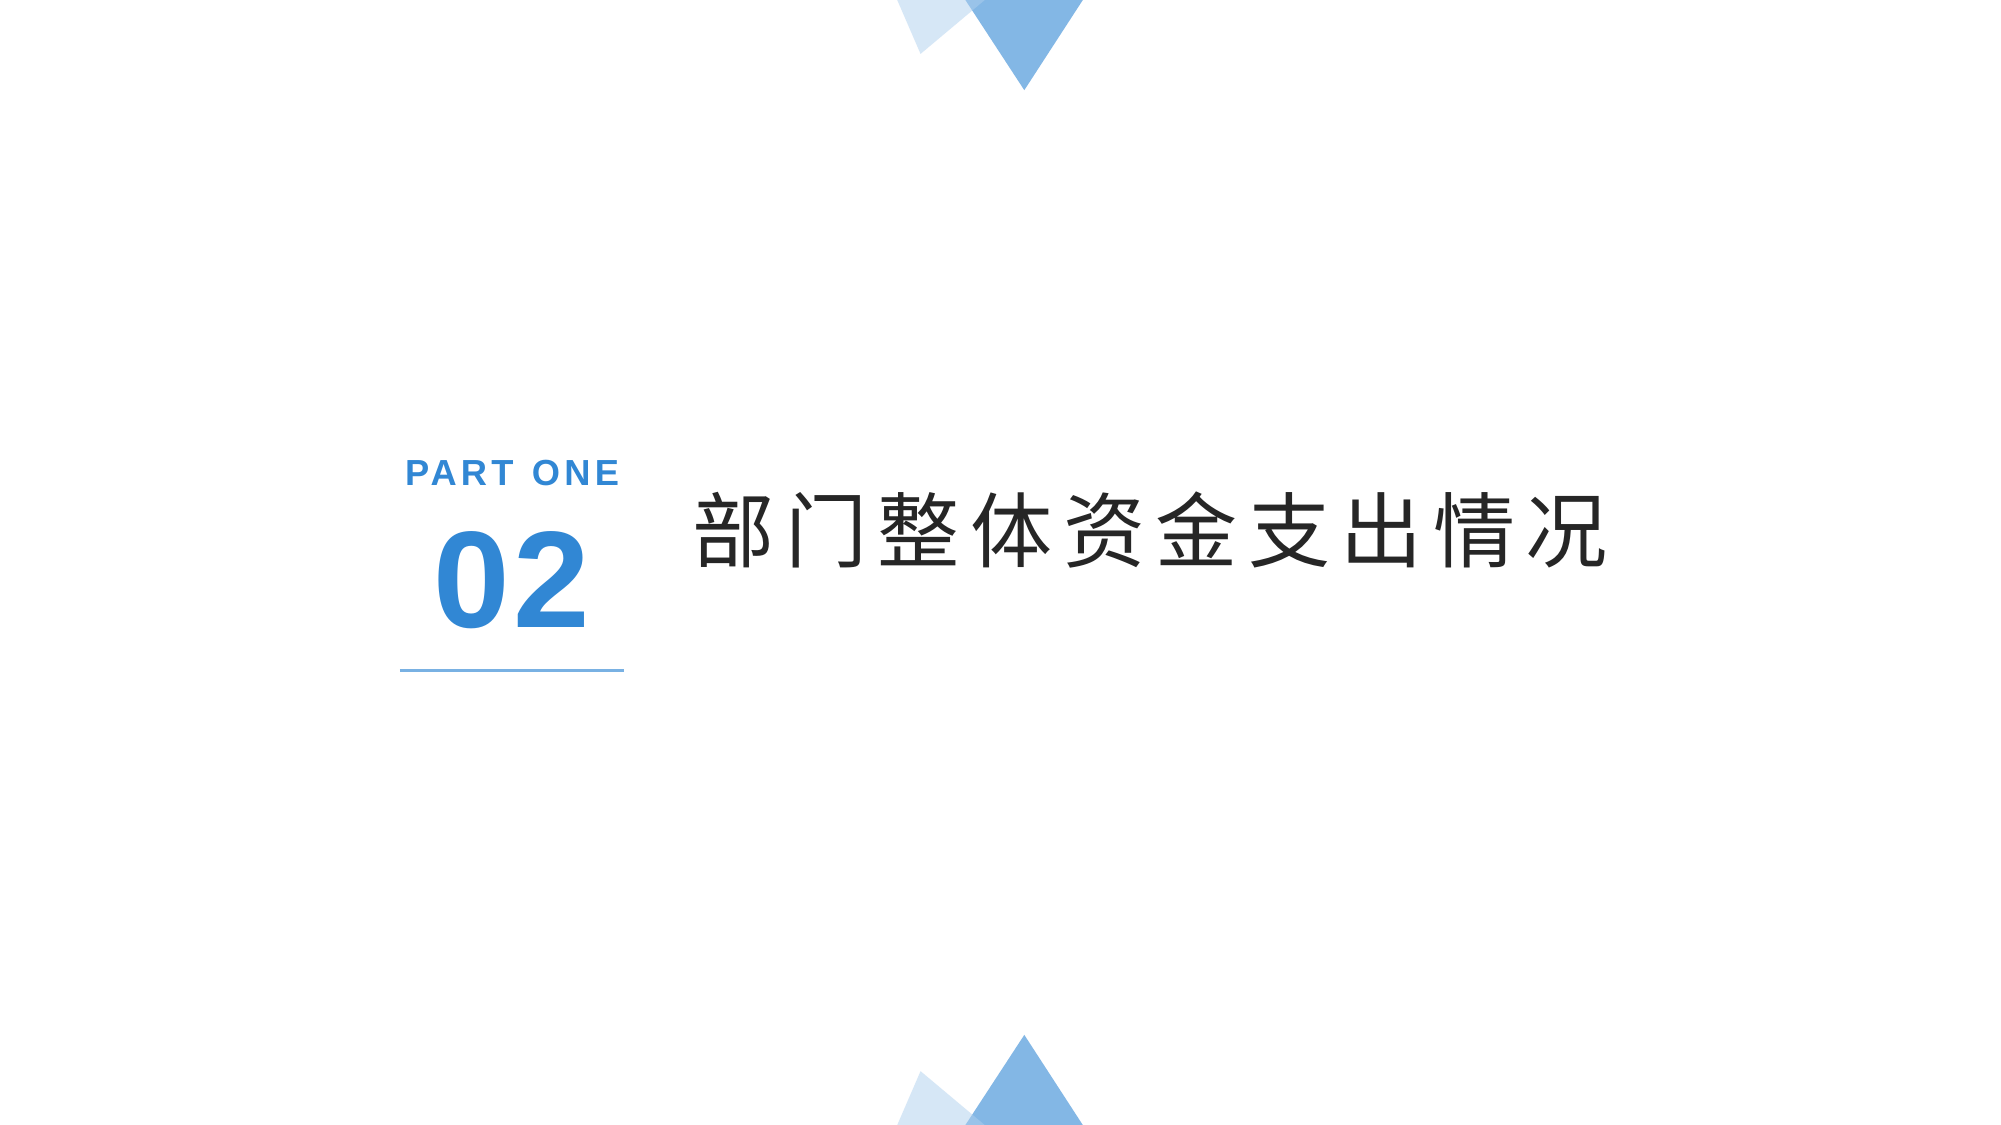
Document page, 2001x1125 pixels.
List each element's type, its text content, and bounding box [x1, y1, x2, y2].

text_box 02 [376, 501, 649, 671]
text_box PART ONE [376, 444, 649, 501]
title 部门整体资金支出情况 [677, 456, 1624, 594]
